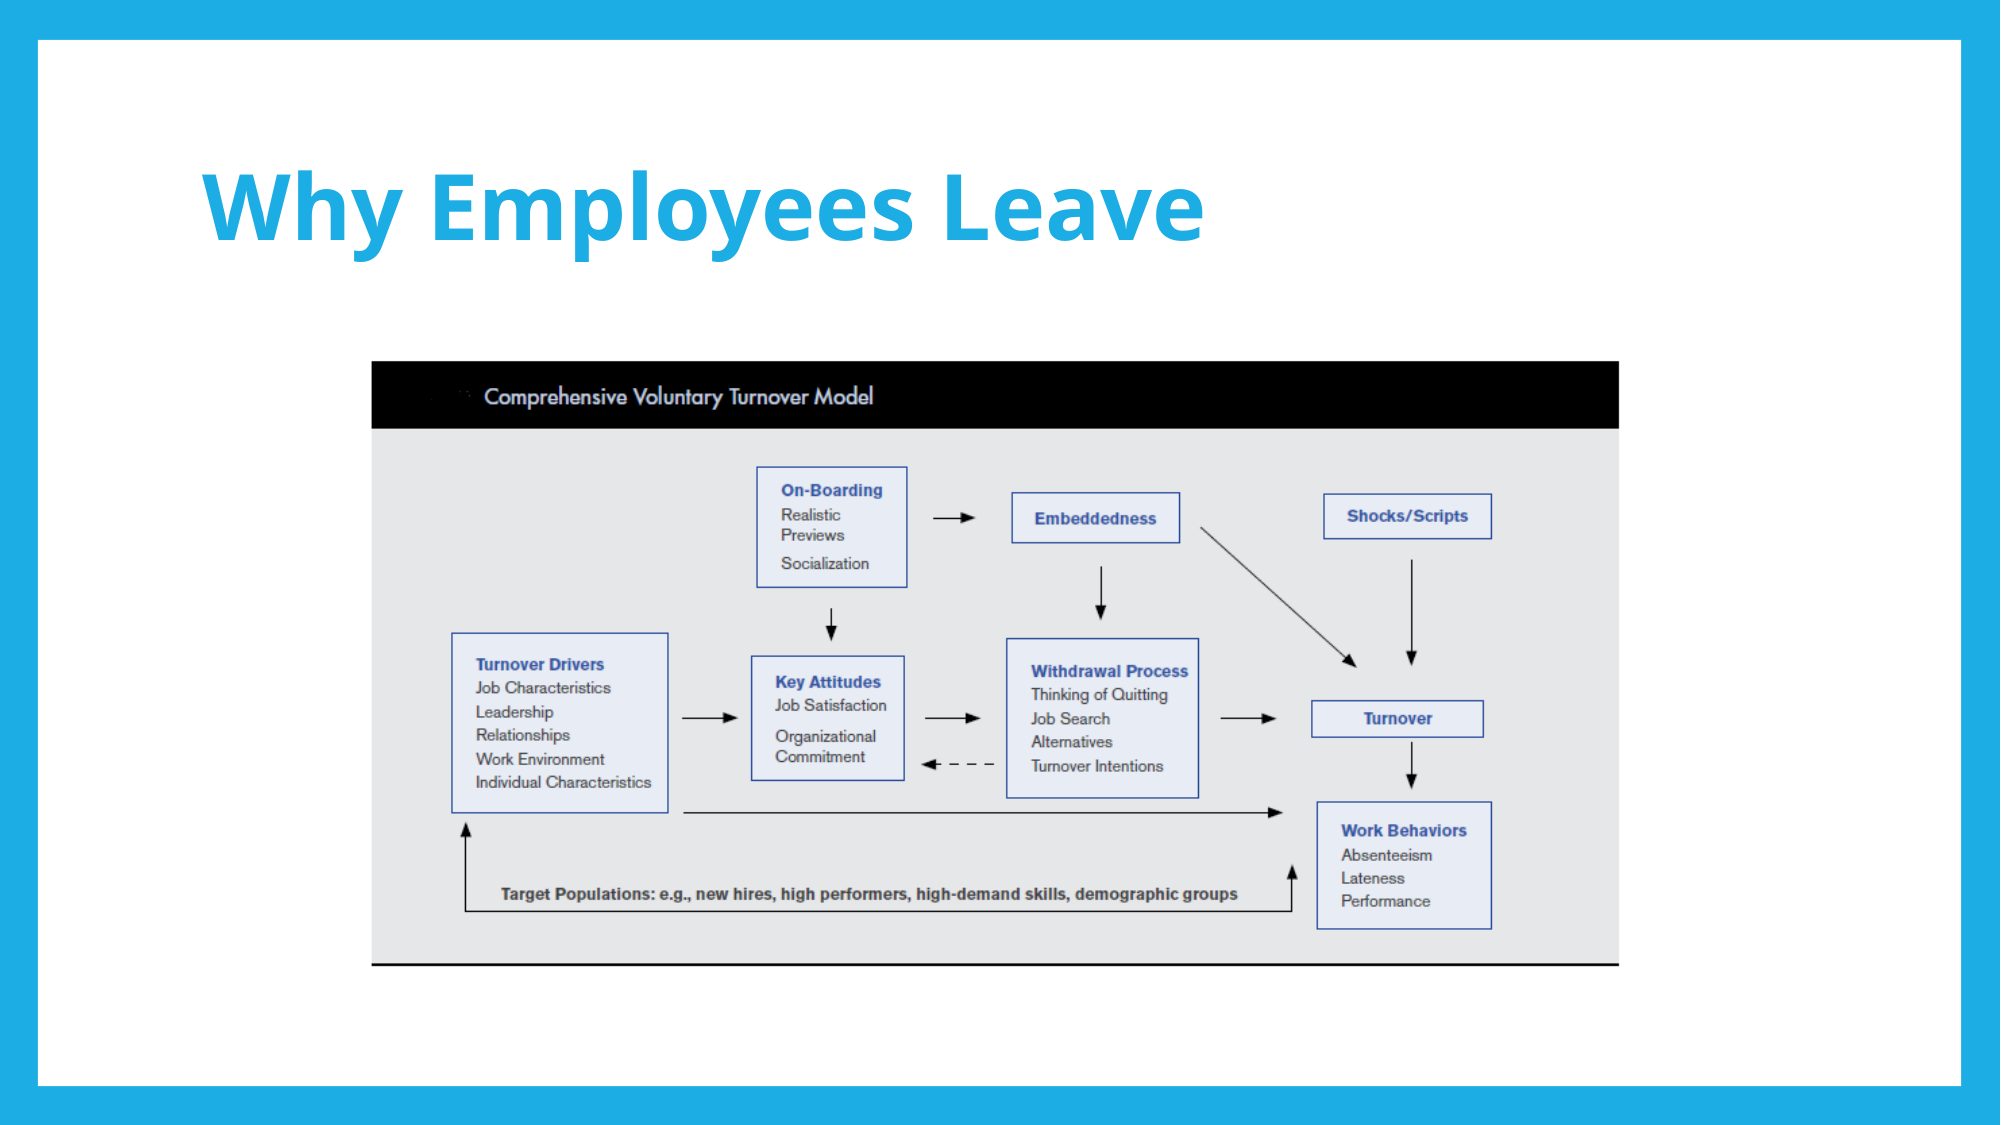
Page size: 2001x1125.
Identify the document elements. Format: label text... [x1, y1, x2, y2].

title Why Employees Leave [187, 99, 1808, 323]
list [360, 337, 1634, 1001]
